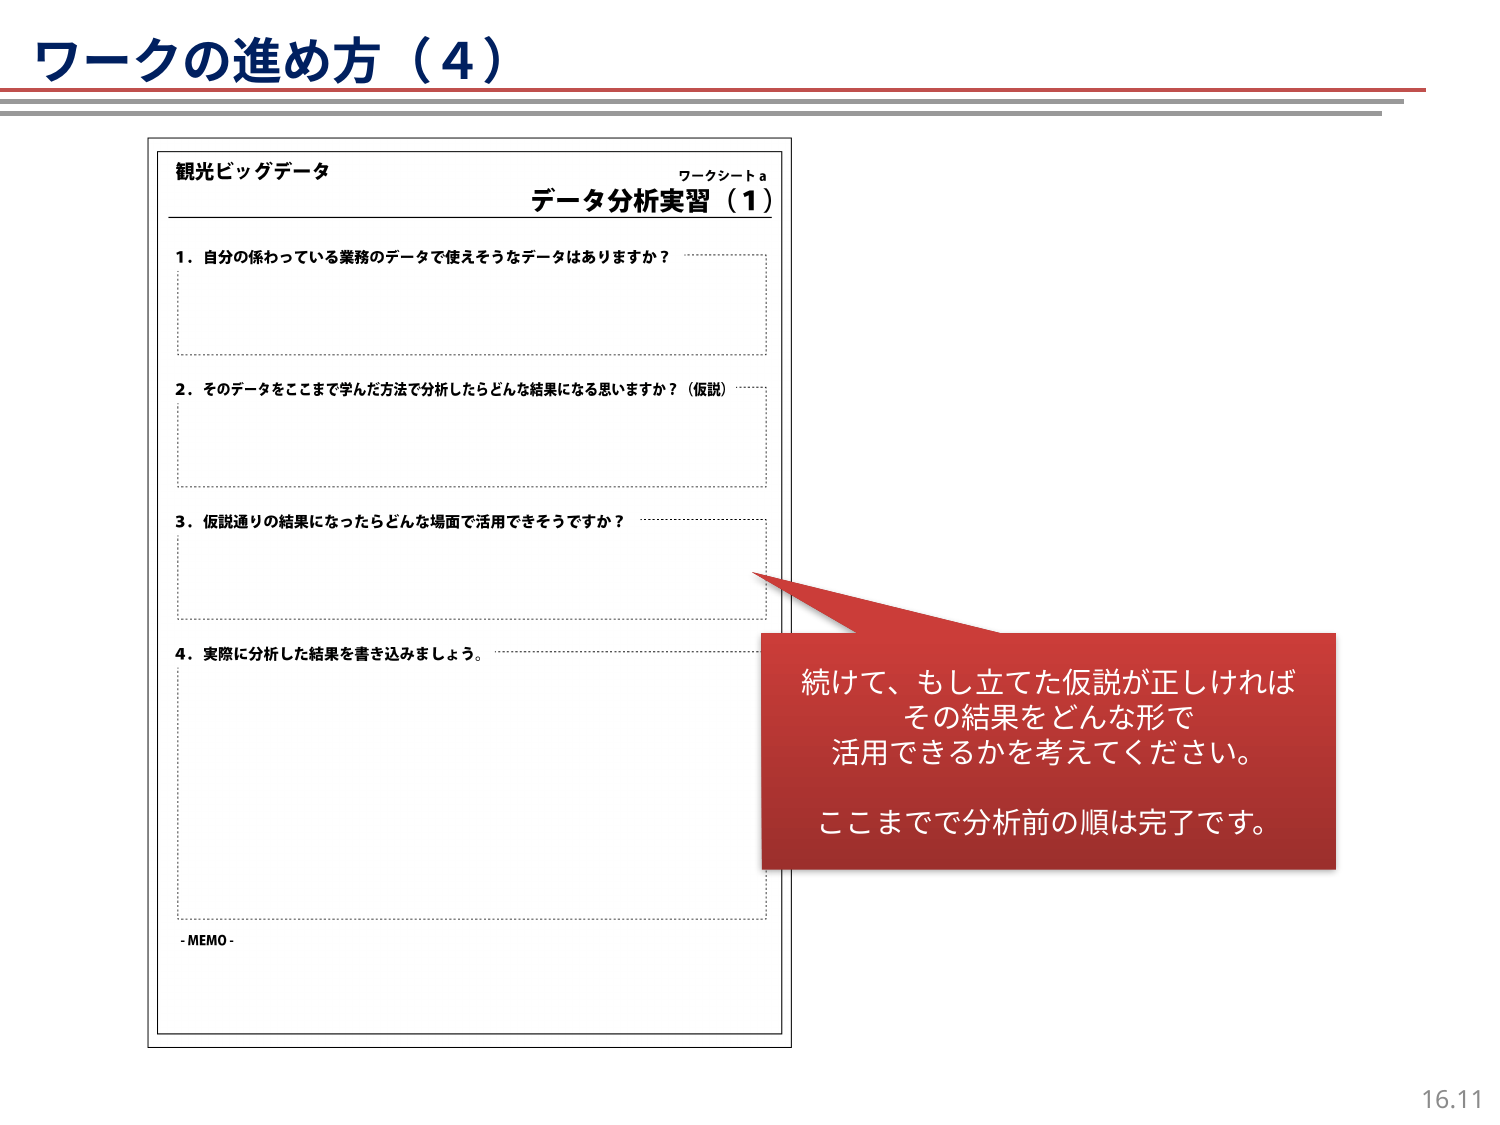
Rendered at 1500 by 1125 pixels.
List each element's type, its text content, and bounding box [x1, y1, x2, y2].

picture [147, 136, 792, 1048]
text_box ワークの進め方（４） [17, 21, 1459, 151]
text_box 続けて、もし立てた仮説が正しければ その結果をどんな形で 活用できるかを考えてください。 ここまでで分析前の順は完了です。 [796, 582, 1337, 870]
slide_number 10 [1381, 1065, 1500, 1125]
